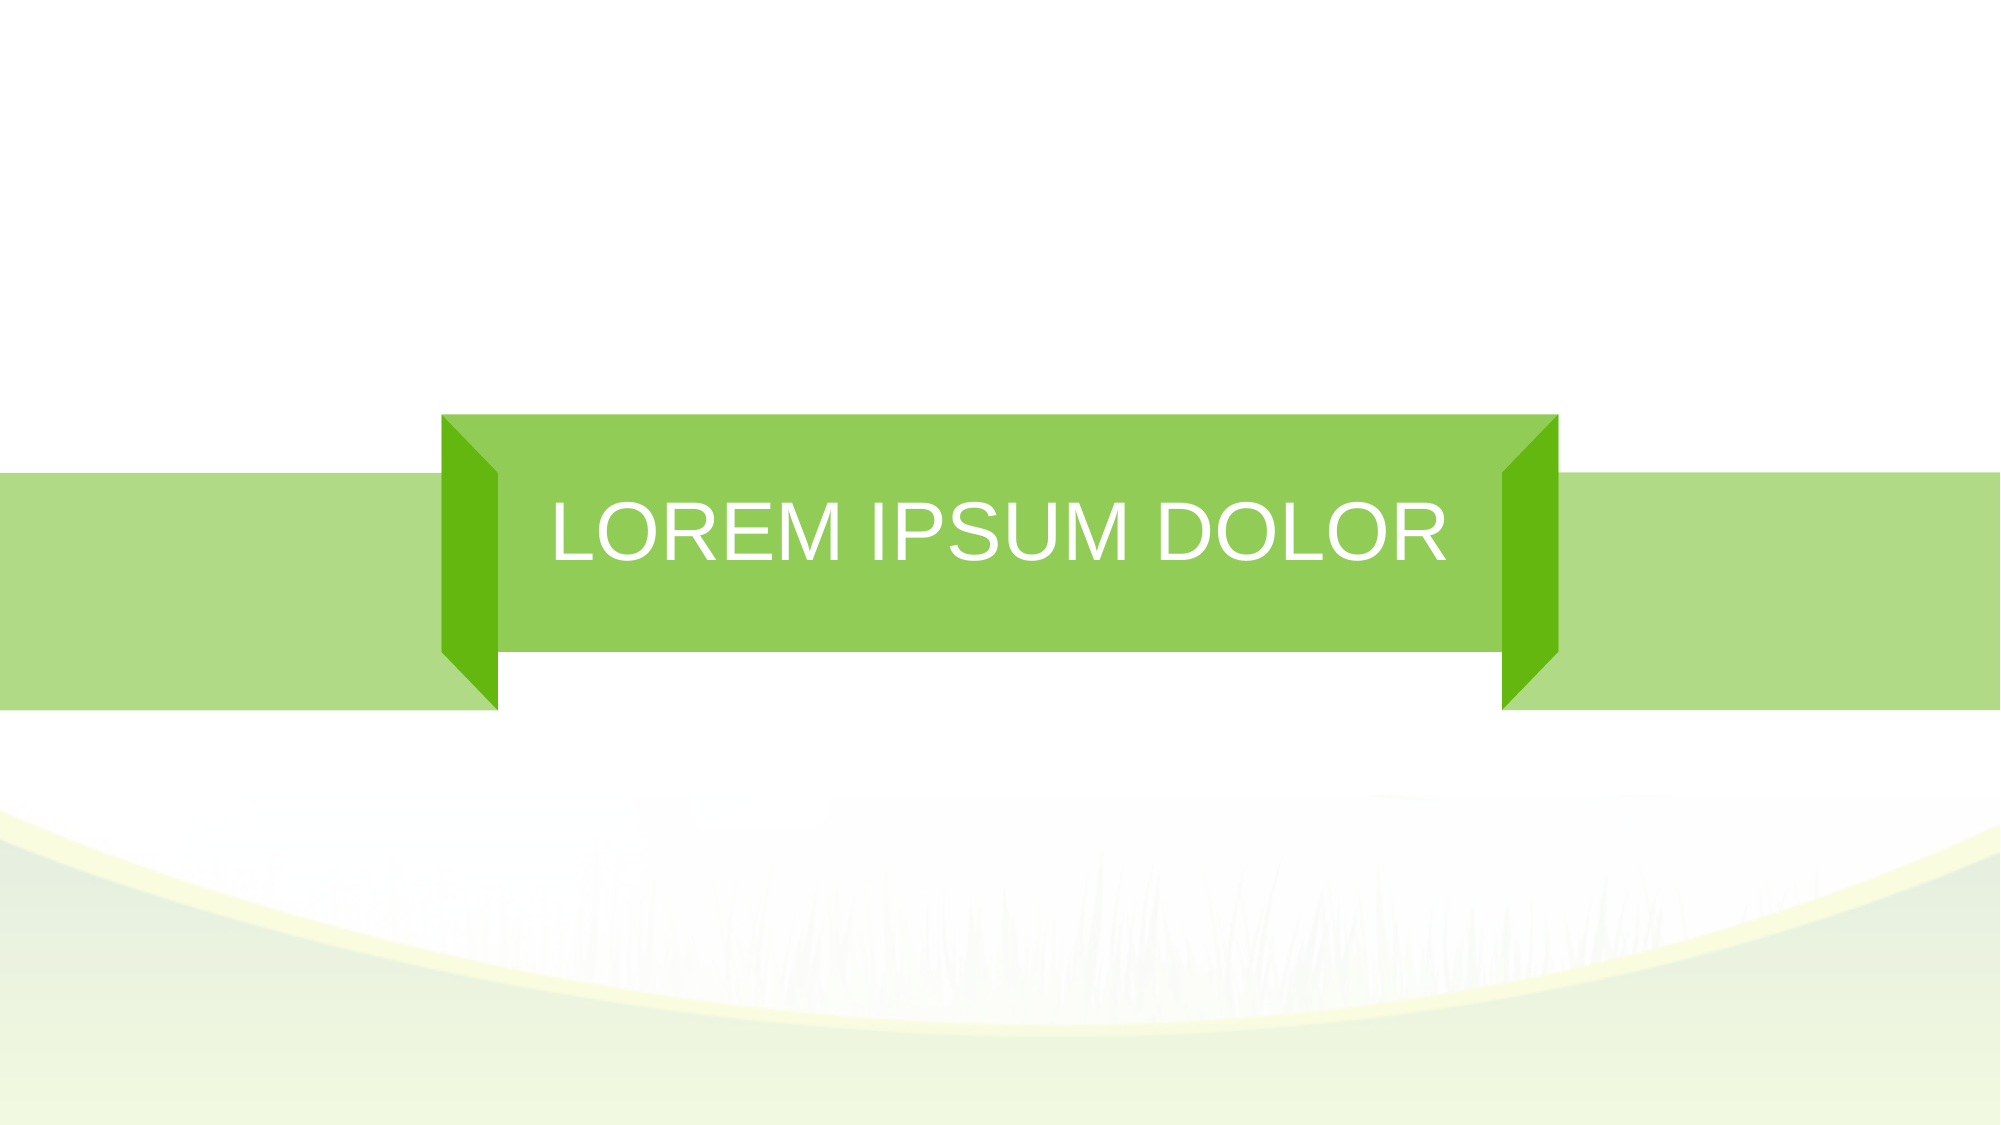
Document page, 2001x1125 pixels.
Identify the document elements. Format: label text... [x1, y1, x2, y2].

title LOREM IPSUM DOLOR [497, 414, 1503, 653]
